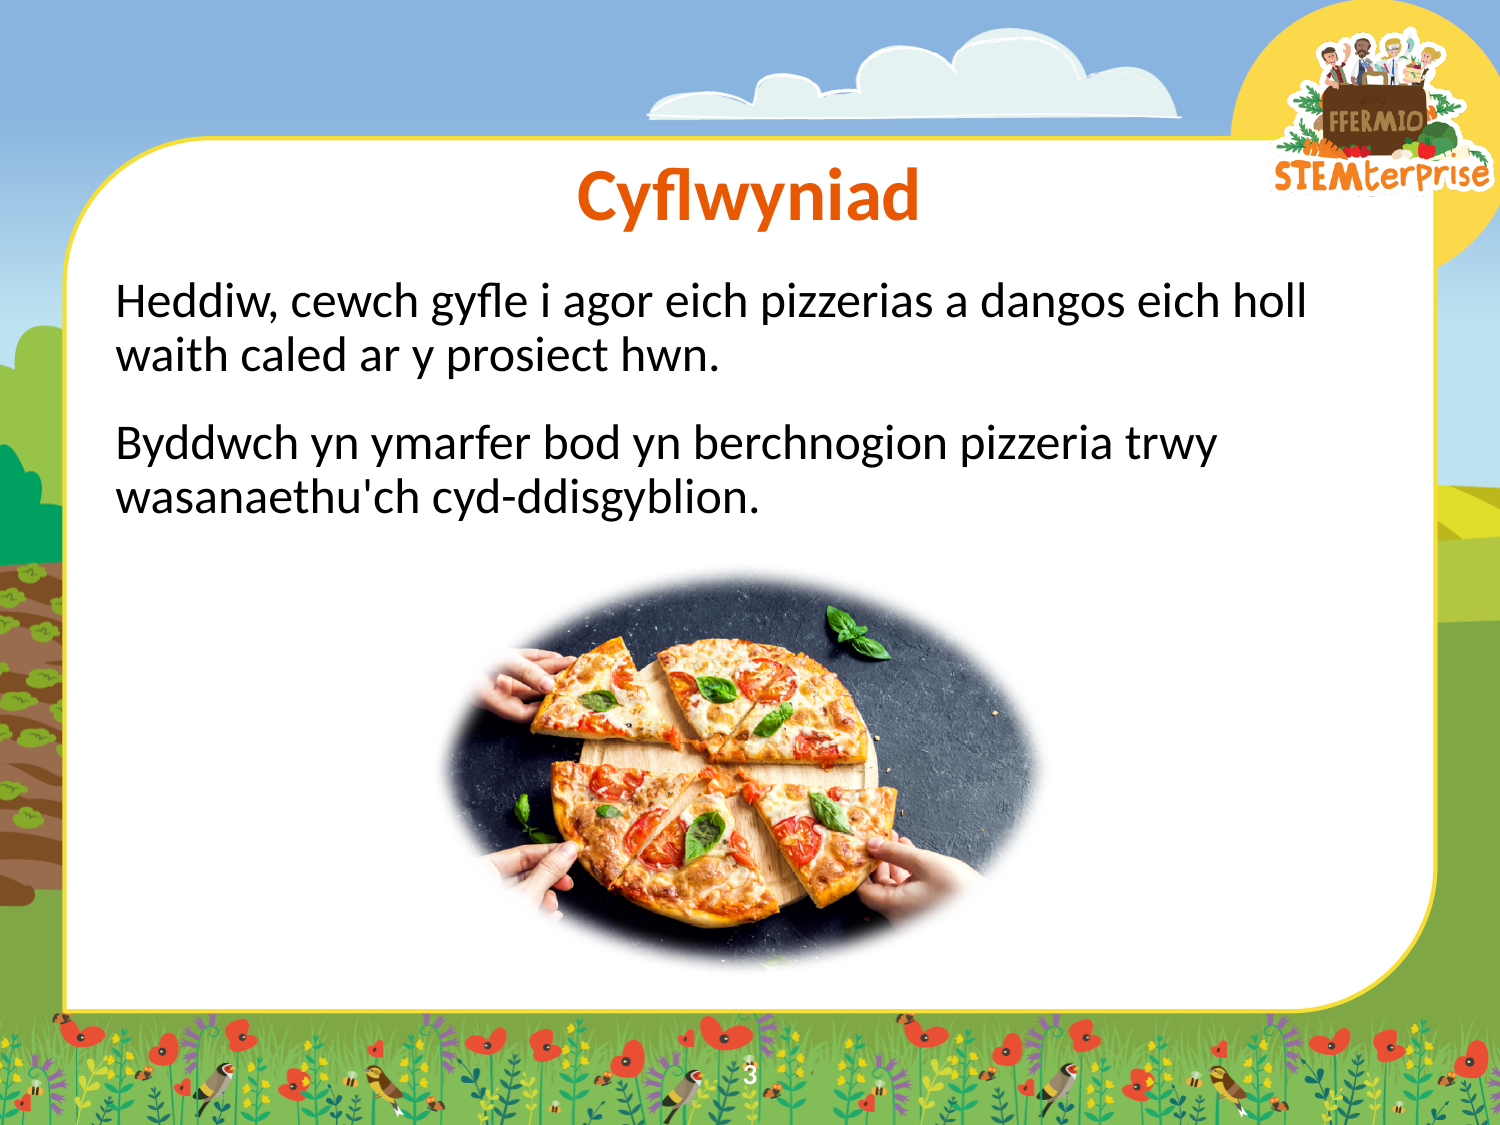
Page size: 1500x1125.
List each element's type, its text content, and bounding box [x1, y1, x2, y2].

slide_number 3 [575, 1042, 925, 1103]
picture [0, 0, 1500, 1125]
list Heddiw, cewch gyfle i agor eich pizzerias a dangos eich holl waith caled ar y prosiect hwn. Byddwch yn ymarfer bod yn berchnogion pizzeria trwy wasanaethu'ch cyd-ddisgyblion. [100, 267, 1400, 563]
title Cyflwyniad [218, 137, 1282, 256]
